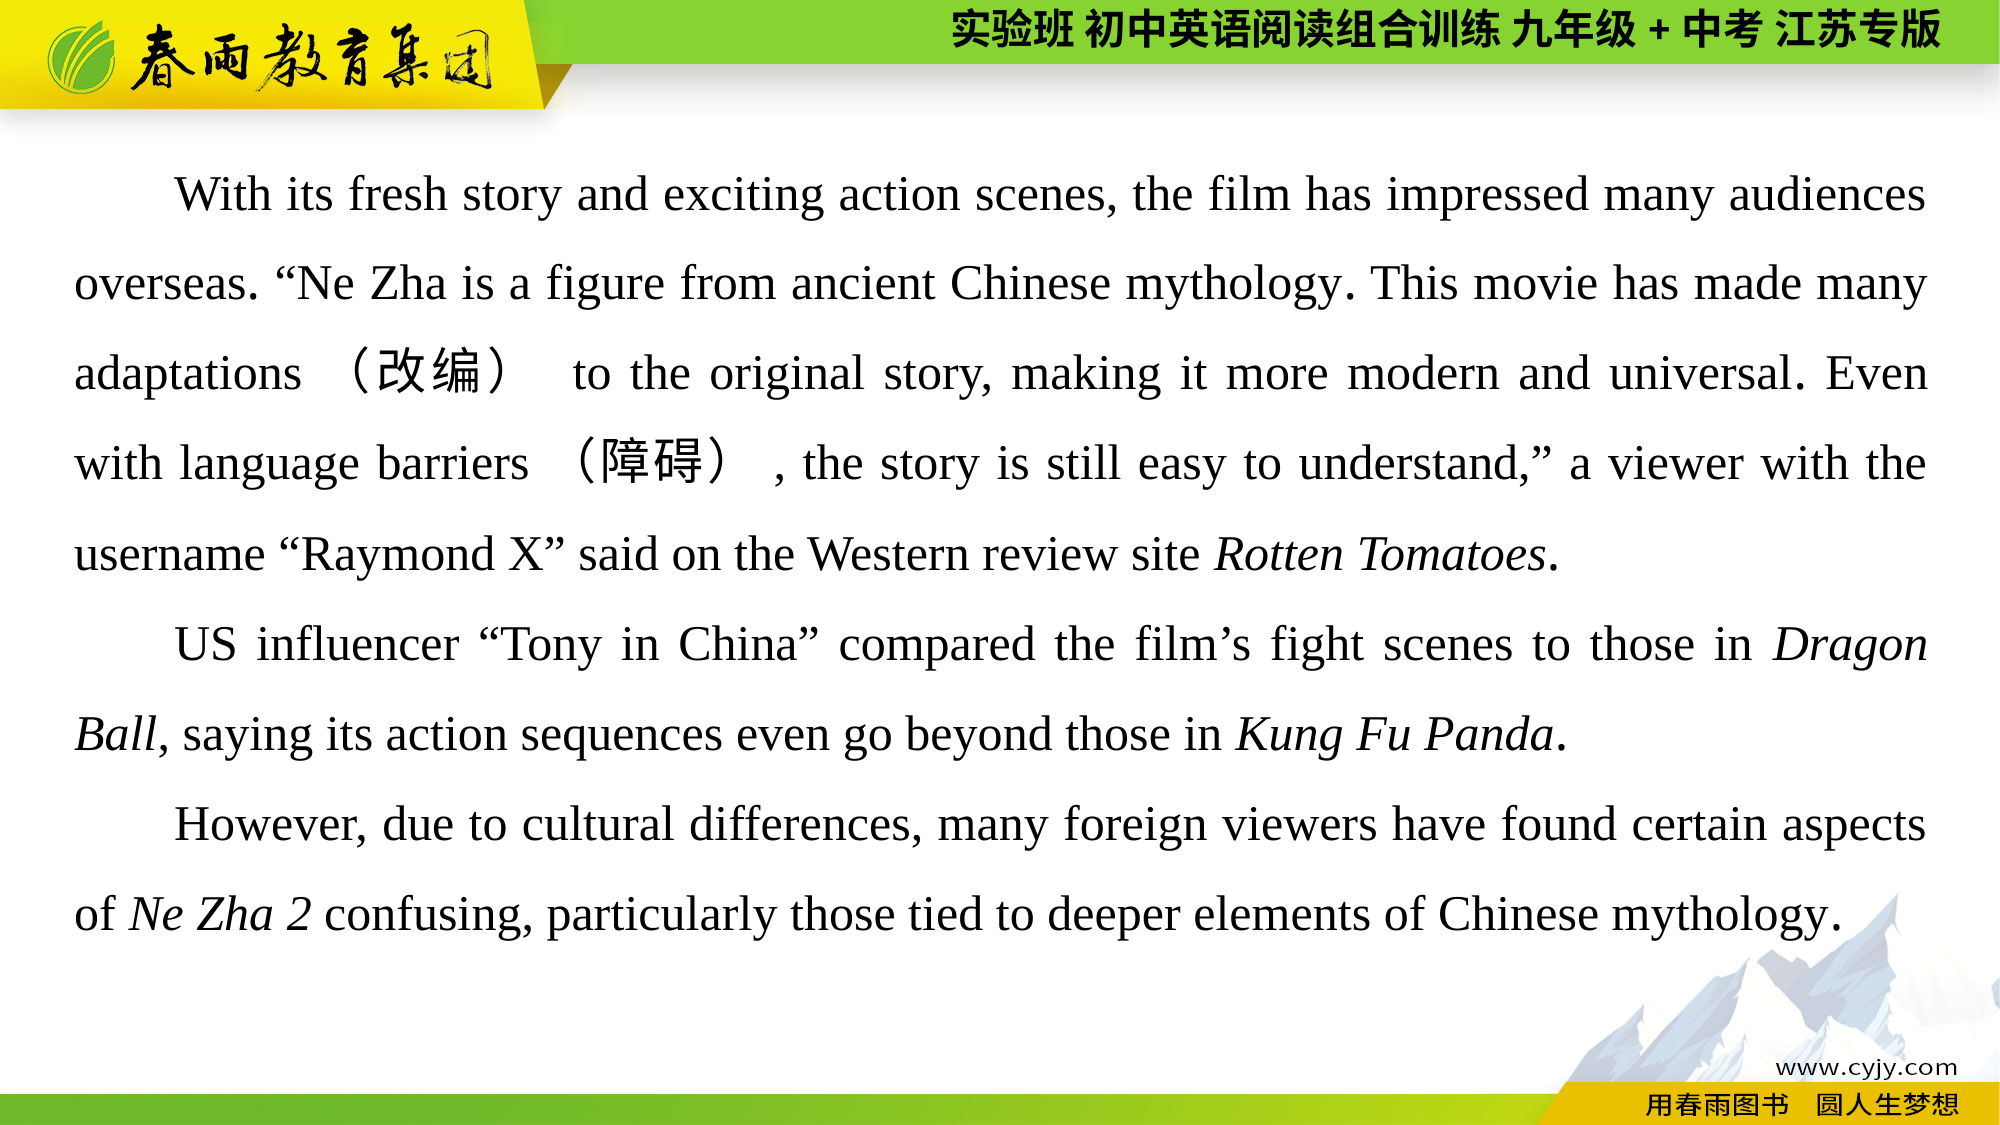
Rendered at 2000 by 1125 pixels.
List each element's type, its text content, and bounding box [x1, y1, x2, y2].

picture [0, 0, 2000, 1125]
list With its fresh story and exciting action scenes, the film has impressed many audiences overseas. “Ne Zha is a figure from ancient Chinese mythology. This movie has made many adaptations（改编） to the original story, making it more modern and universal. Even with language barriers（障碍）, the story is still easy to understand,” a viewer with the username “Raymond X” said on the Western review site Rotten Tomatoes. US influencer “Tony in China” compared the film’s fight scenes to those in Dragon Ball, saying its action sequences even go beyond those in Kung Fu Panda. However, due to cultural differences, many foreign viewers have found certain aspects of Ne Zha 2 confusing, particularly those tied to deeper elements of Chinese mythology. [59, 122, 1944, 944]
